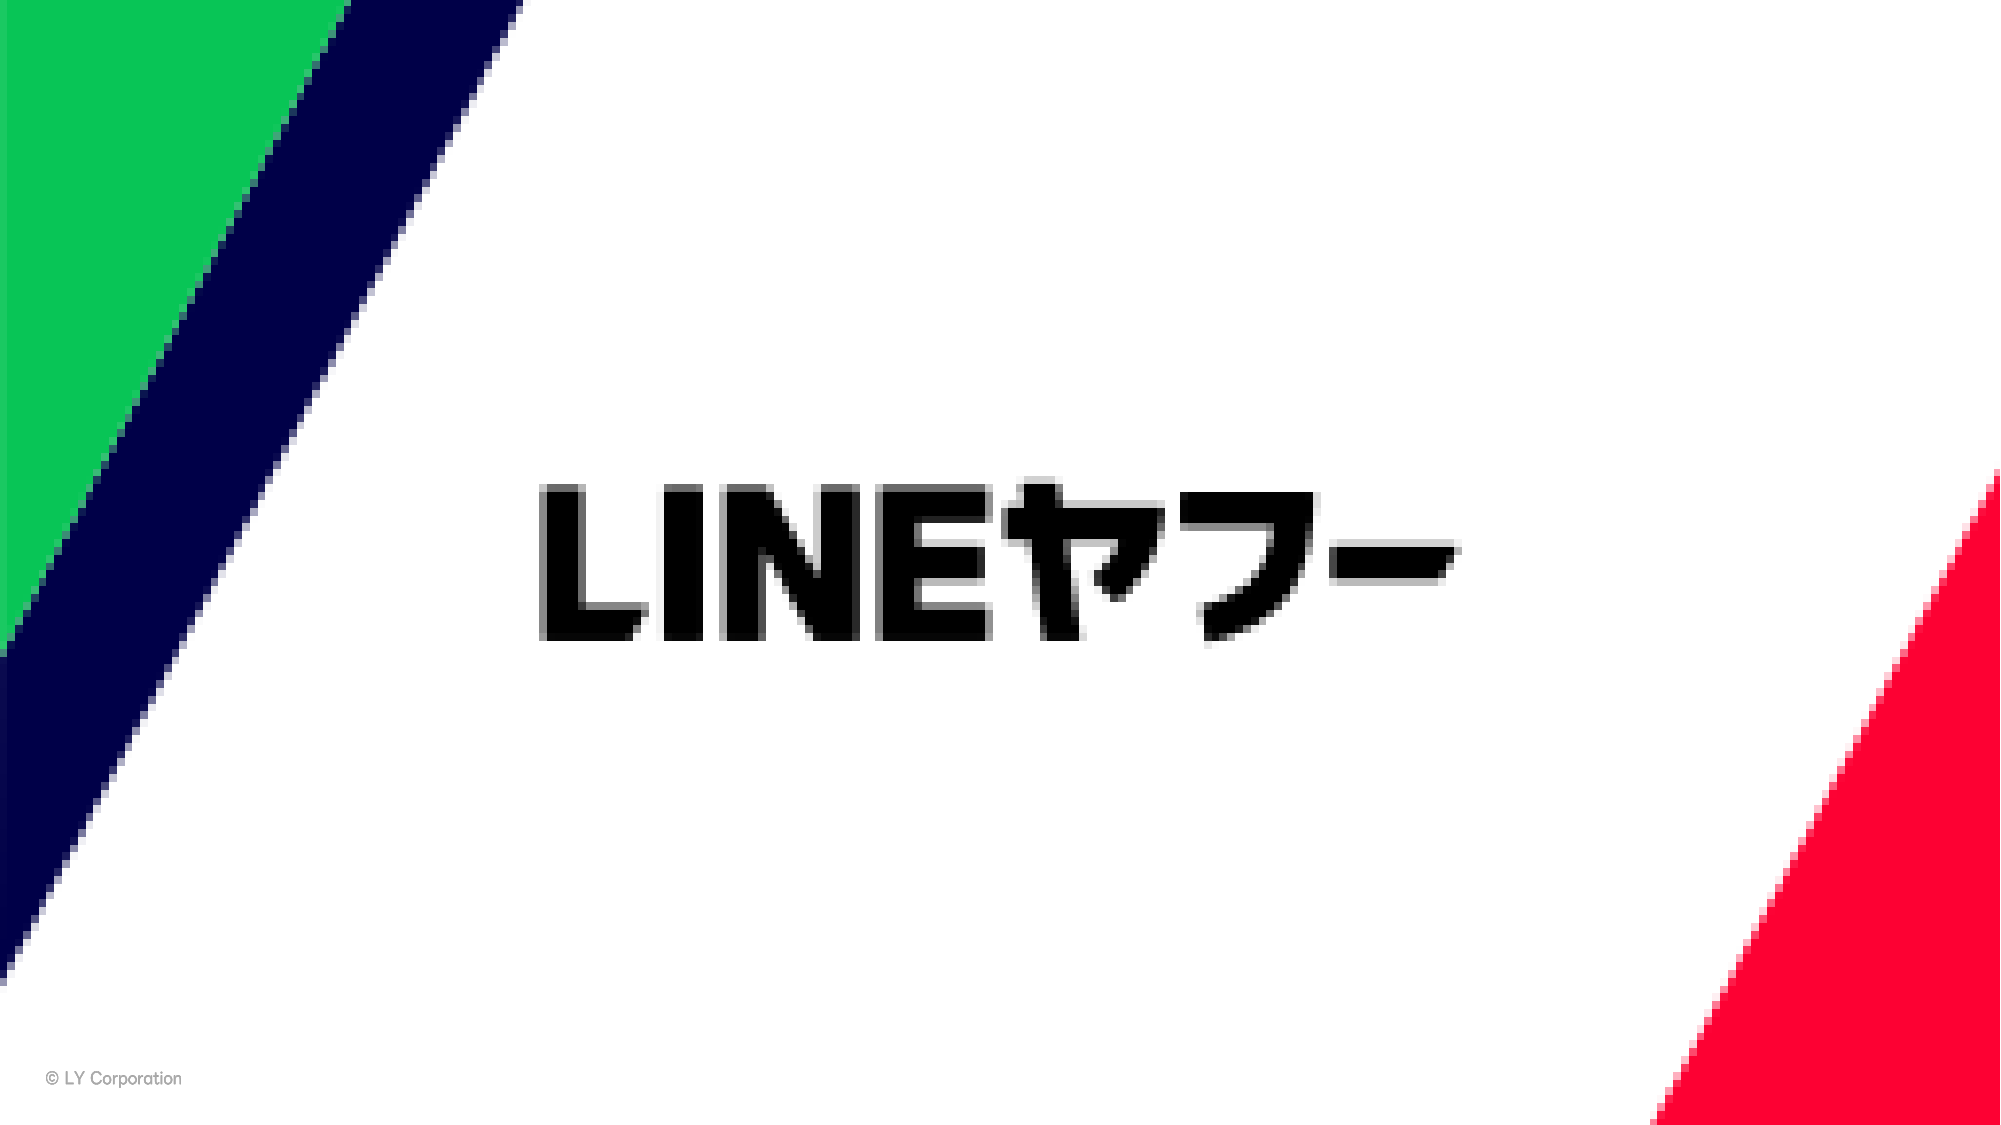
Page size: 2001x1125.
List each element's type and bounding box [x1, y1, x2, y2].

picture [46, 1071, 181, 1088]
